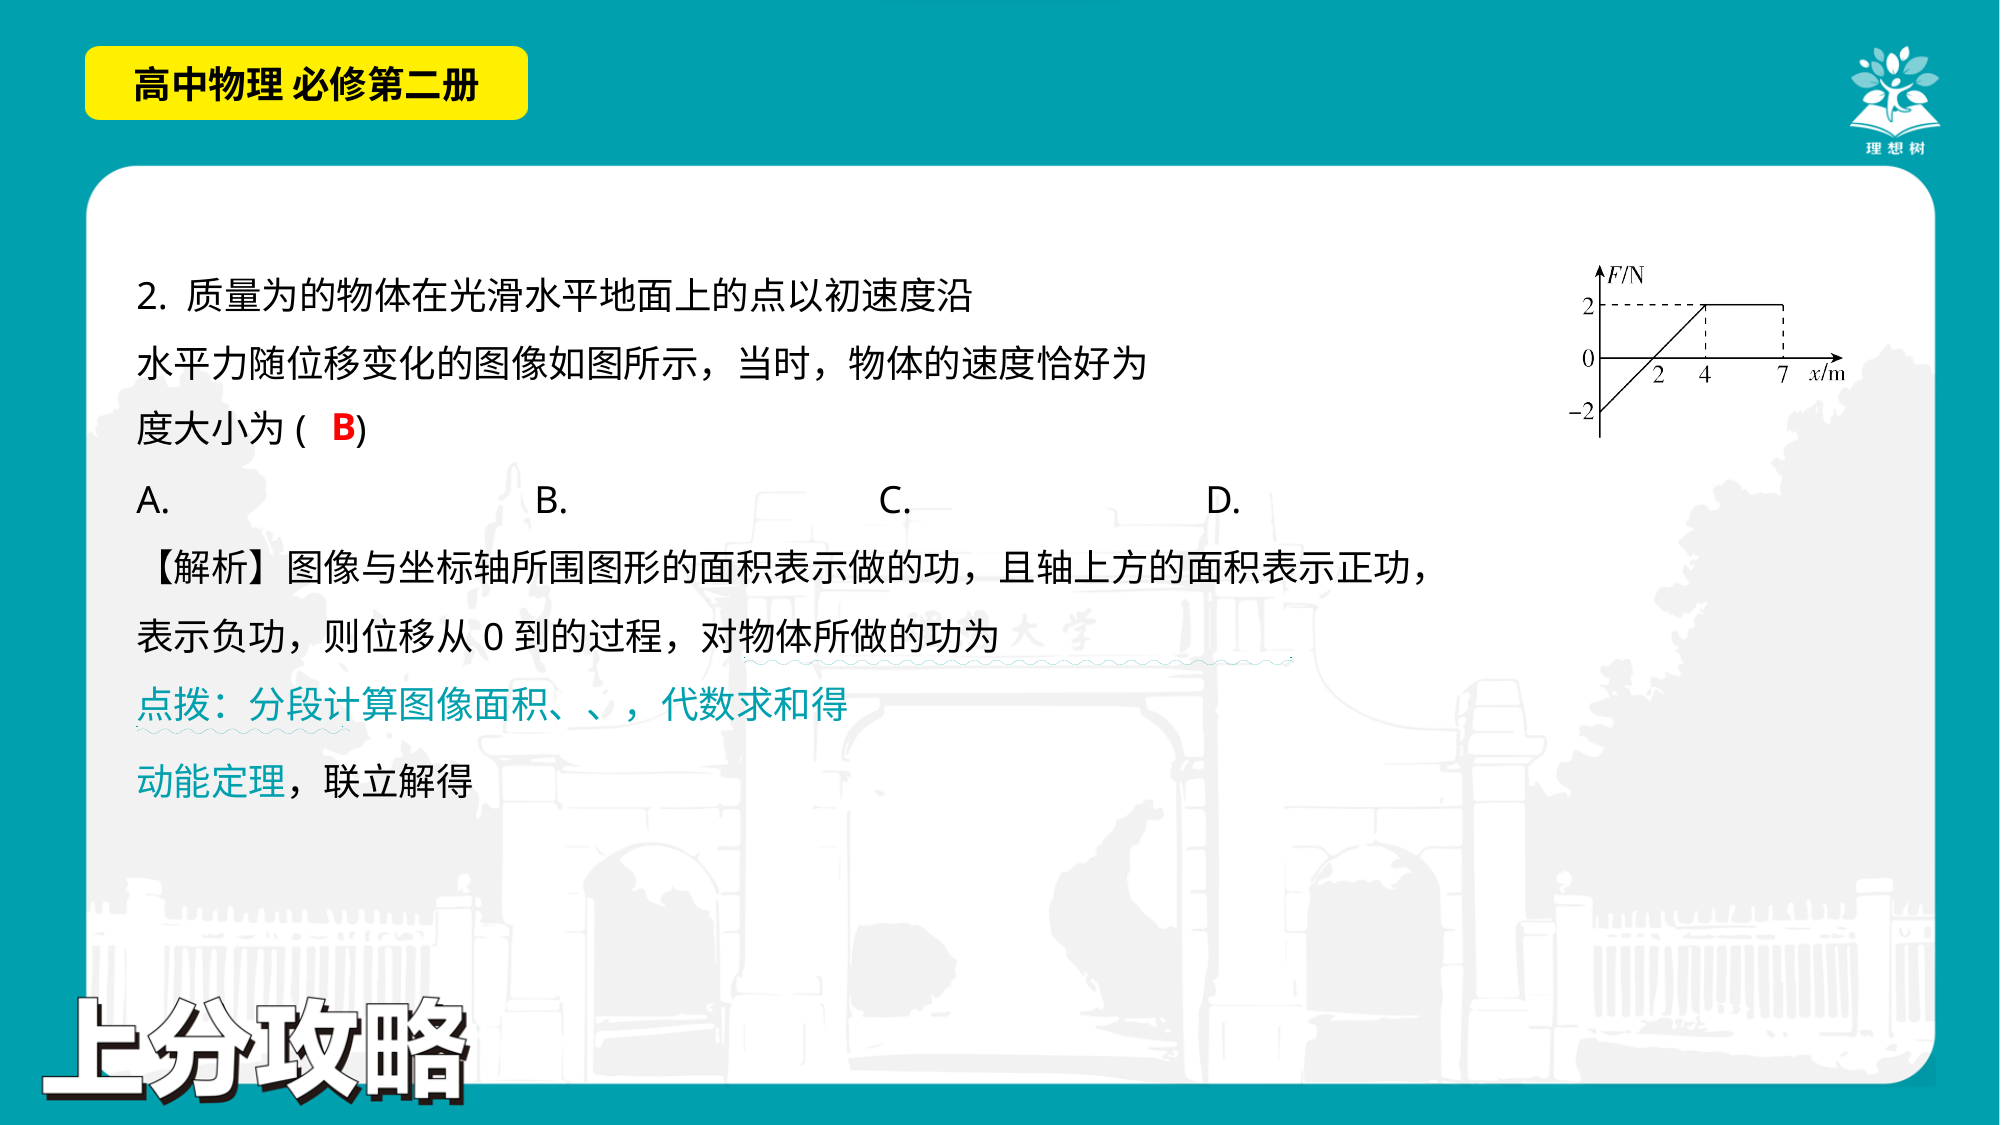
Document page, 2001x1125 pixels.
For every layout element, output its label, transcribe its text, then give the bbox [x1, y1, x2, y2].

text_box . . [135, 656, 524, 727]
text_box B [316, 383, 371, 442]
text_box . . [743, 588, 1795, 659]
picture [0, 0, 2000, 1125]
